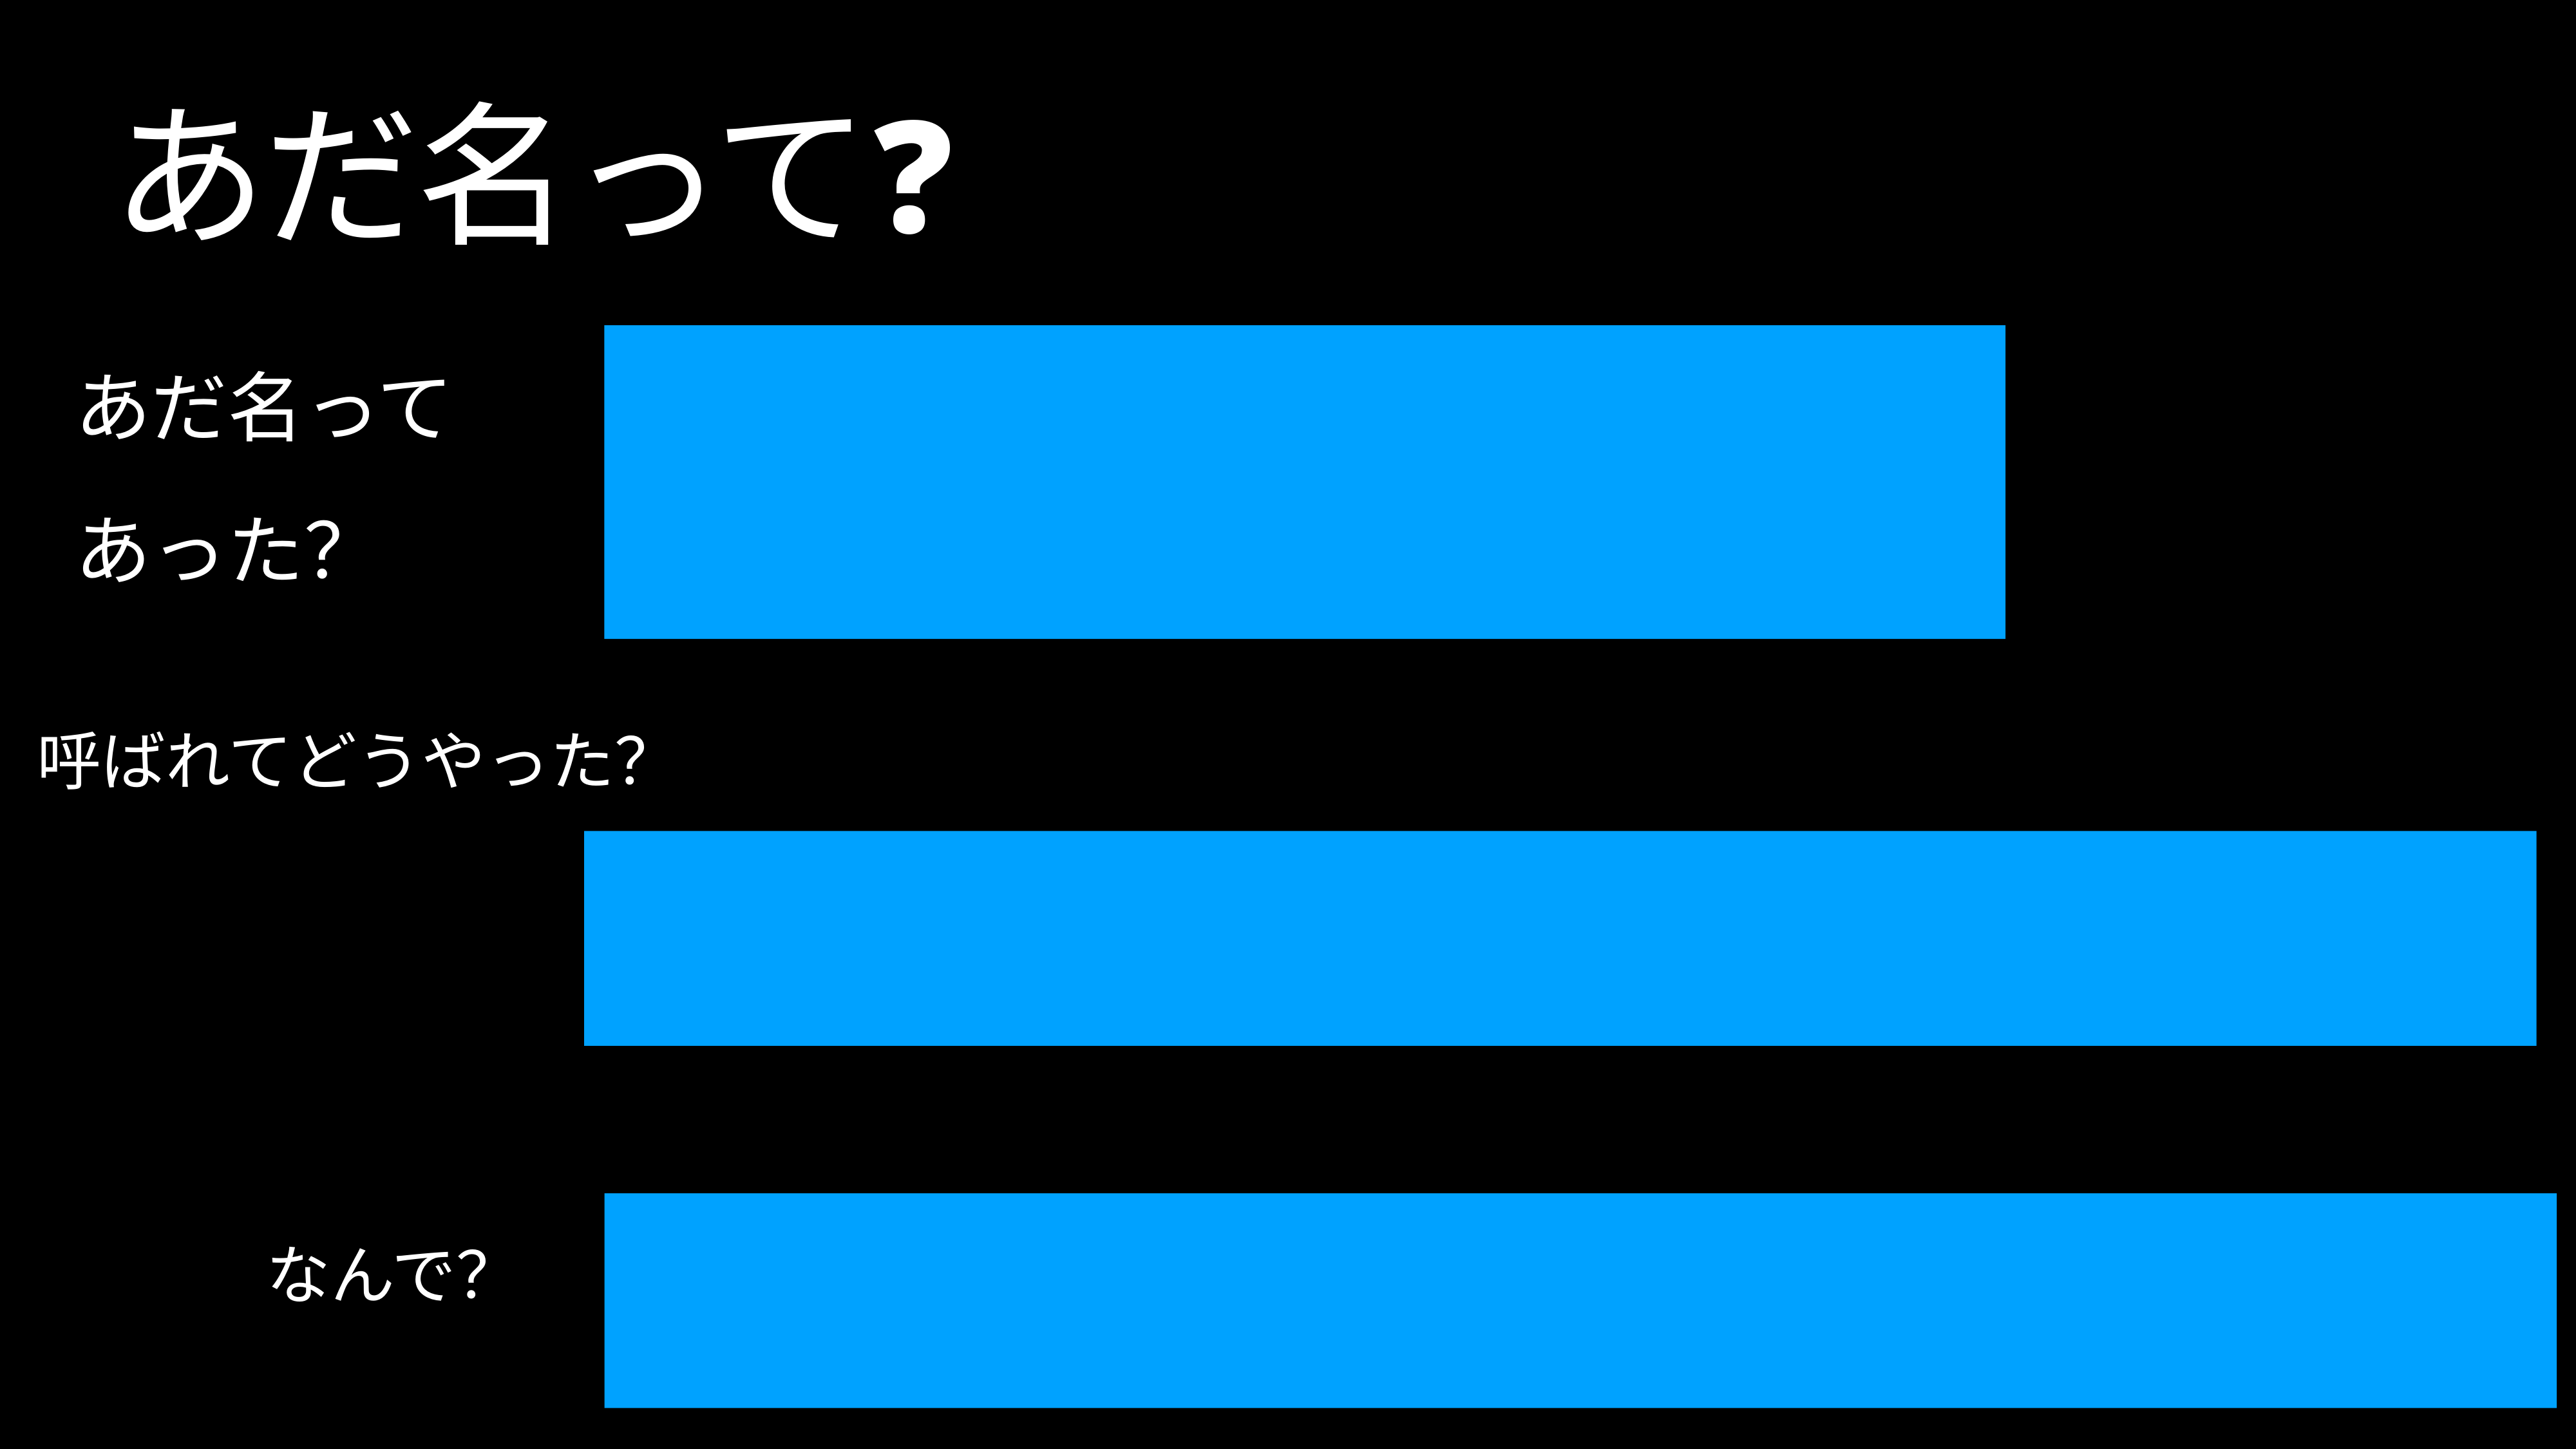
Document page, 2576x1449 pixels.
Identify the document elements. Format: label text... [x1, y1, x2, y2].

text_box [584, 831, 2537, 1046]
title あだ名って❓ [106, 35, 2428, 341]
text_box [604, 325, 2006, 639]
text_box なんで？ [261, 1237, 526, 1318]
text_box [604, 1193, 2557, 1408]
text_box あだ名って あった？ [69, 364, 459, 600]
text_box 呼ばれてどうやった？ [32, 723, 685, 804]
